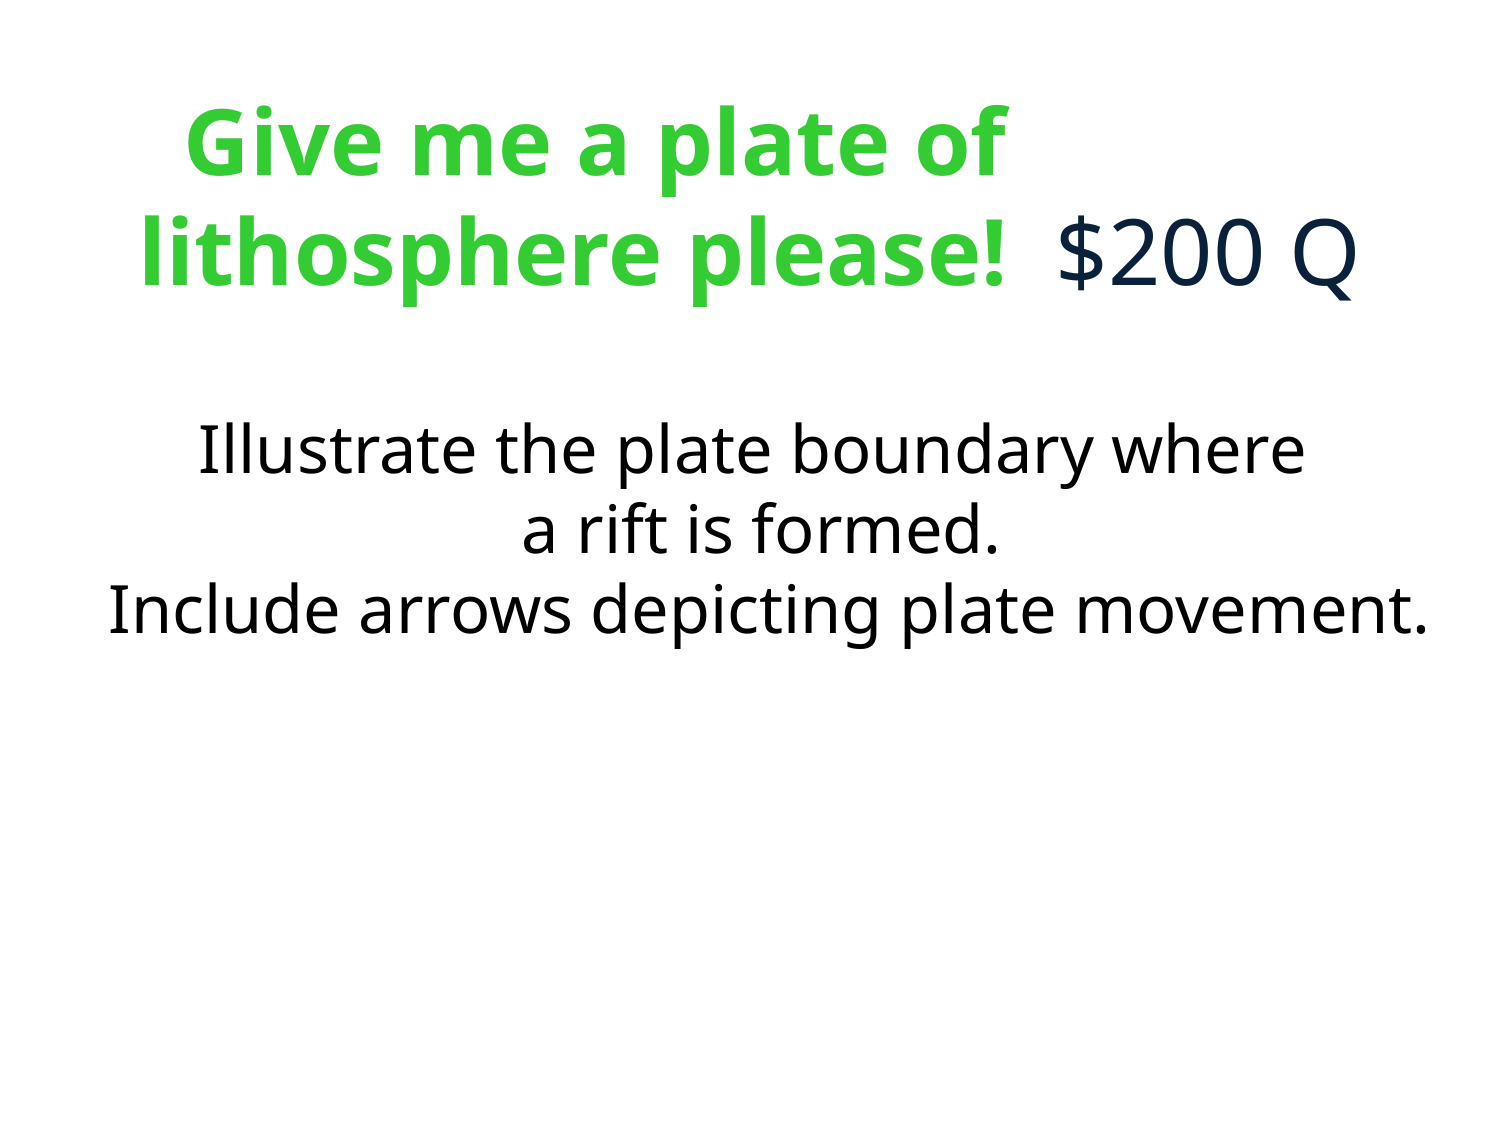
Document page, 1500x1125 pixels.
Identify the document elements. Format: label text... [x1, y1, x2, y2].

text_box Illustrate the plate boundary where a rift is formed. Include arrows depicting plate movement. [76, 399, 1448, 655]
title Give me a plate of lithosphere please! $200 Q [112, 99, 1388, 288]
